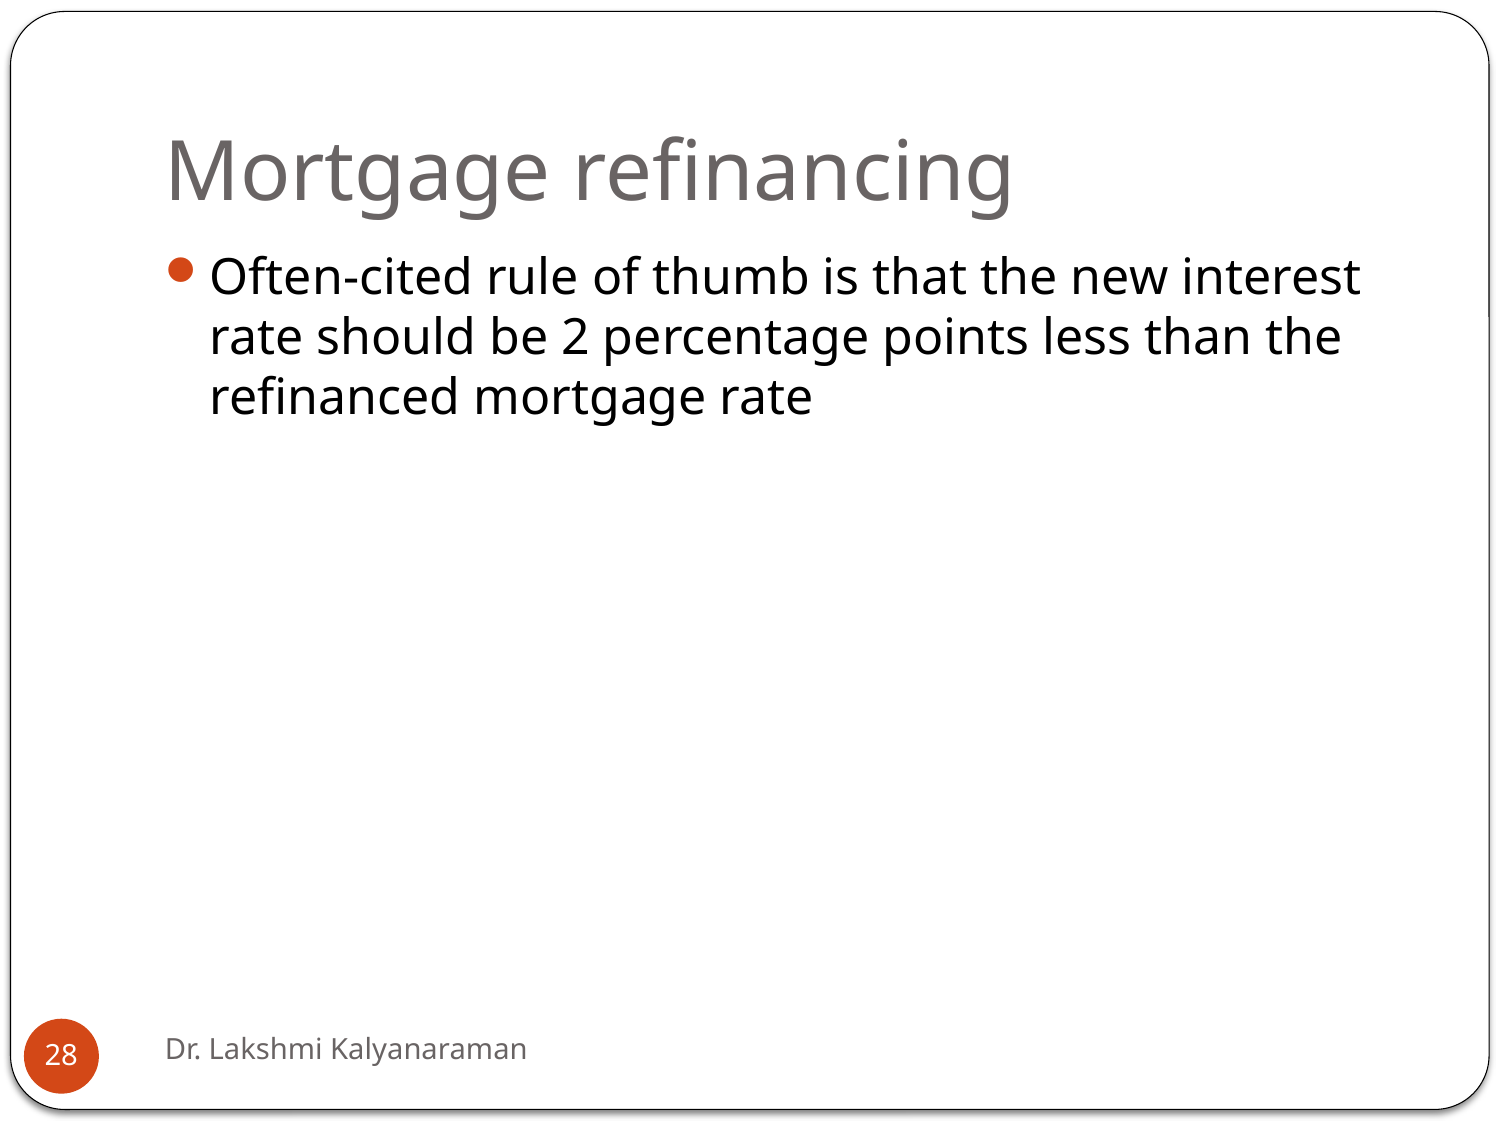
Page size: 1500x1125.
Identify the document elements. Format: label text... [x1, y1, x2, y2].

slide_number 28 [23, 1018, 99, 1094]
title Mortgage refinancing [150, 45, 1425, 233]
footer Dr. Lakshmi Kalyanaraman [150, 1012, 800, 1088]
list Often-cited rule of thumb is that the new interest rate should be 2 percentage points less than the refinanced mortgage rate [150, 237, 1425, 988]
